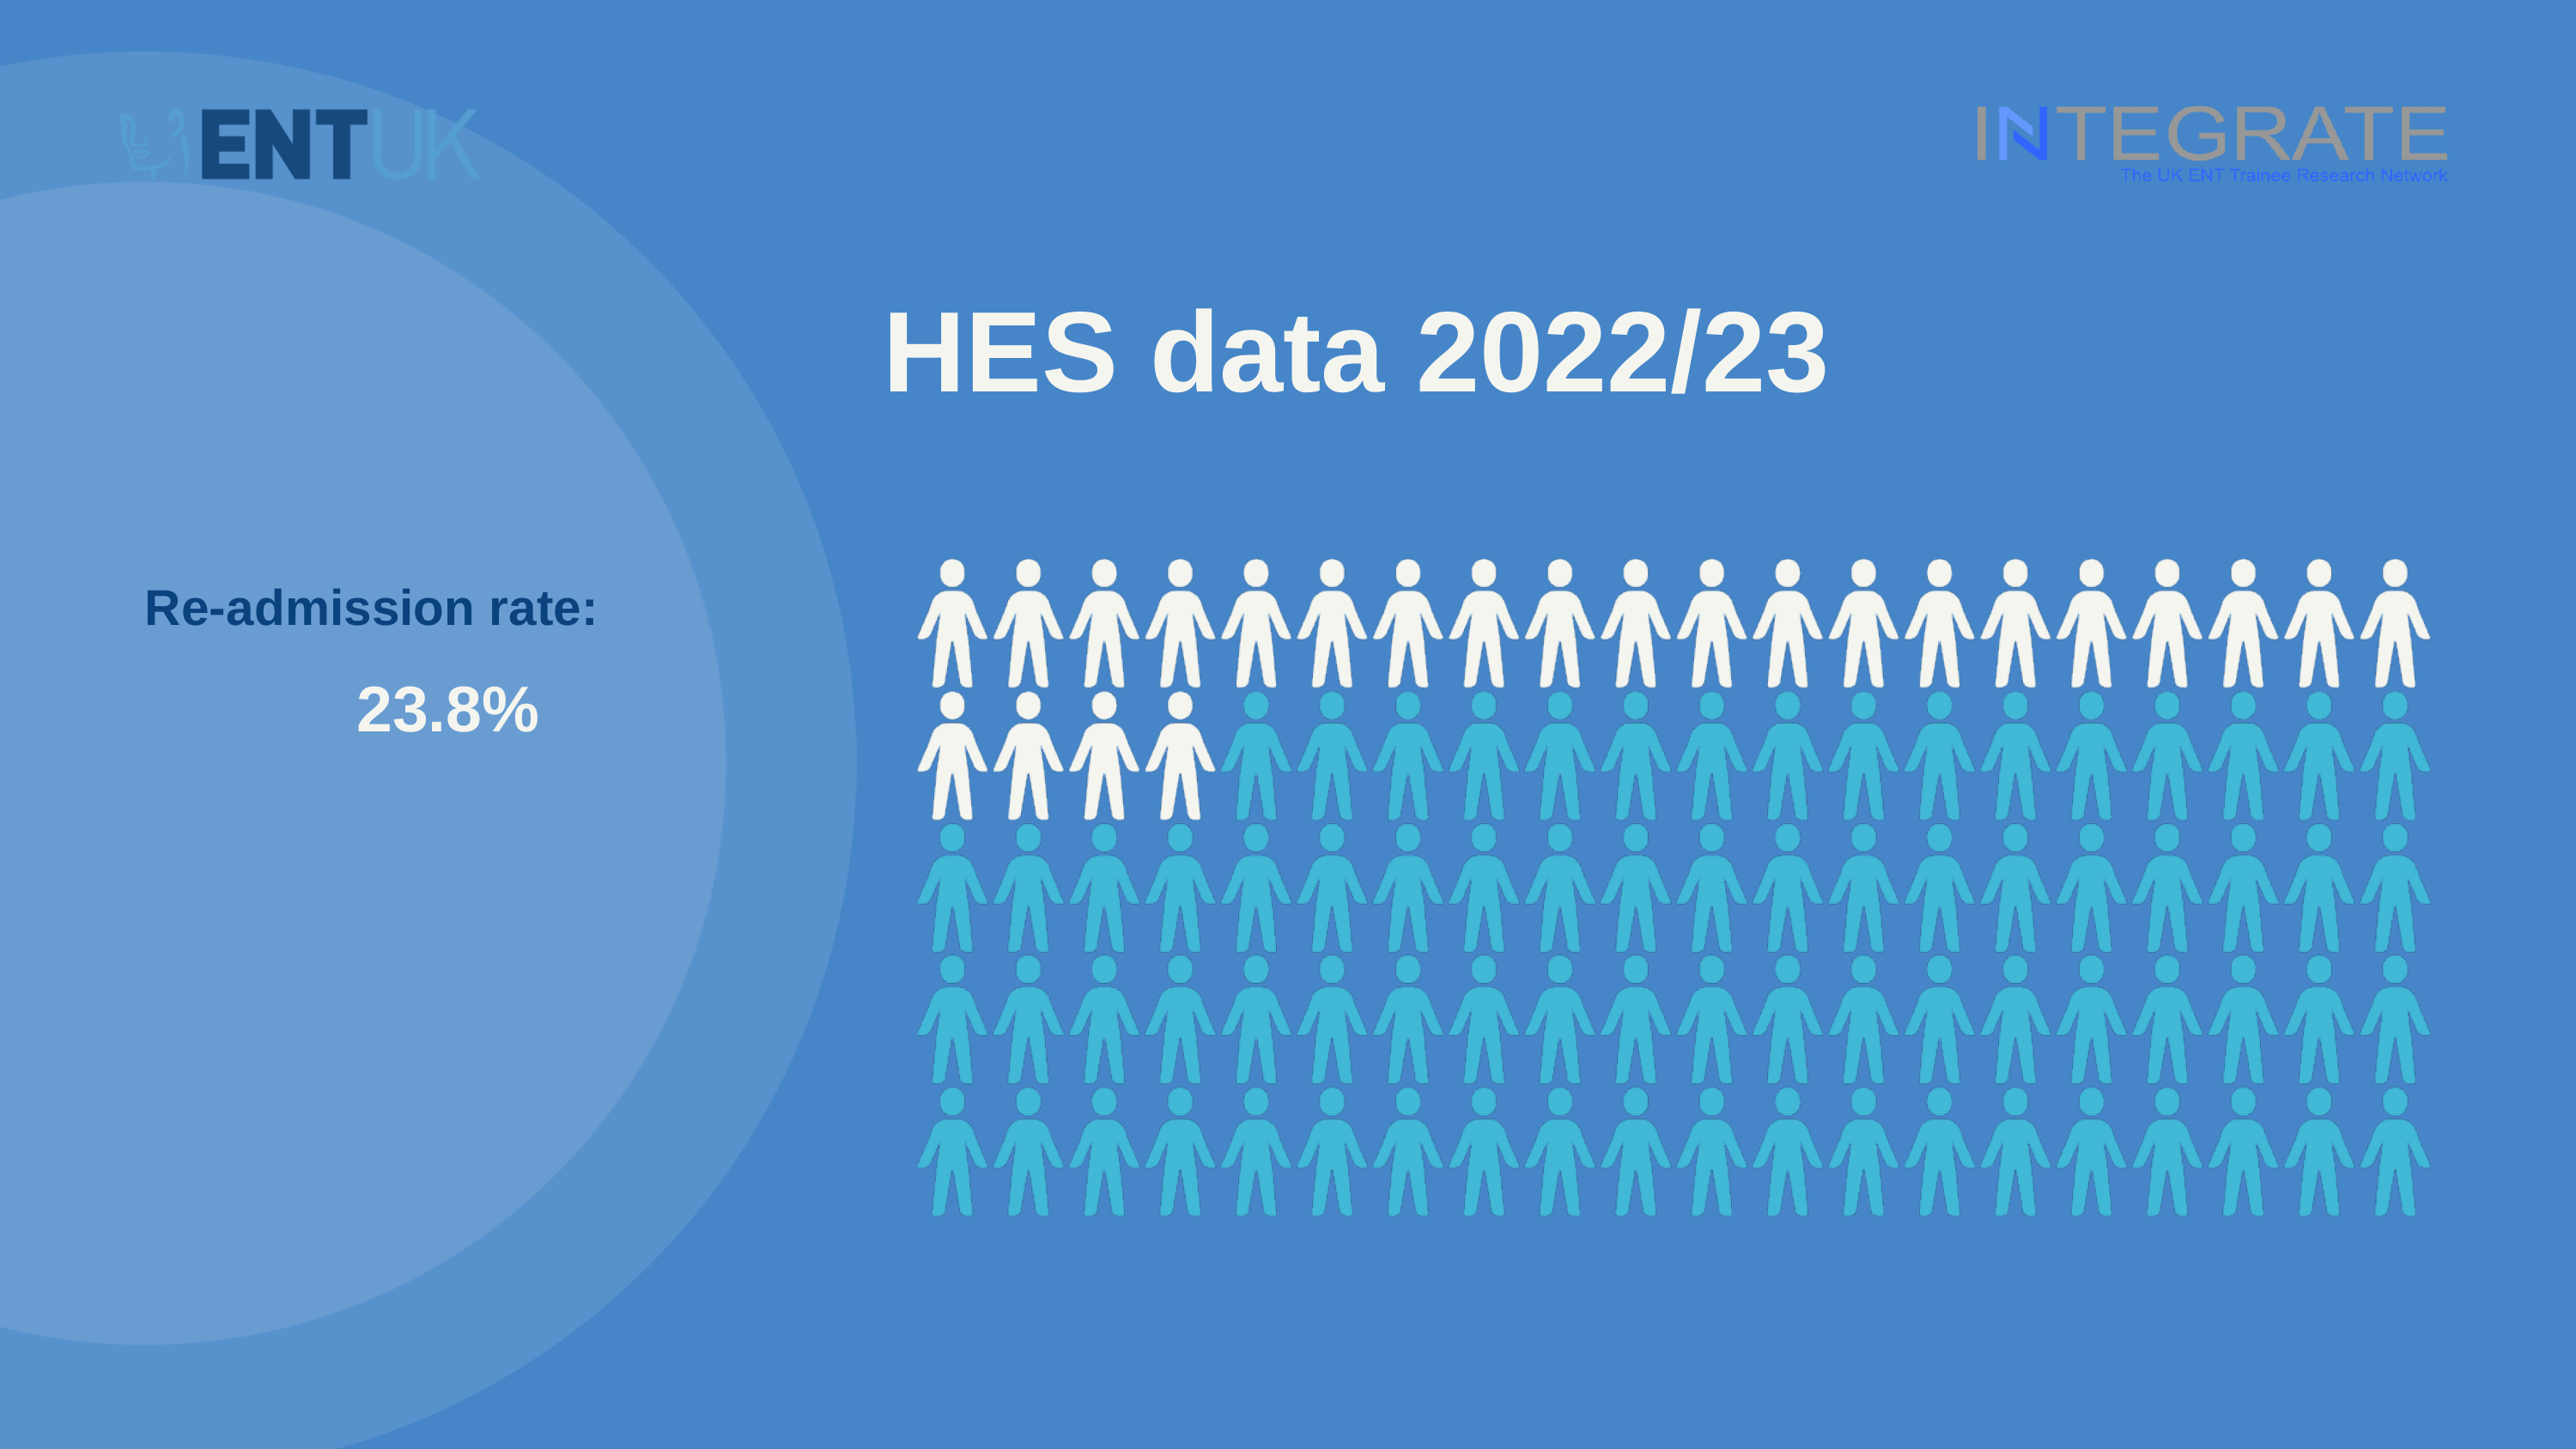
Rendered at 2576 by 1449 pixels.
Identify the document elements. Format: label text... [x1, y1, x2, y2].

text_box [88, 92, 511, 198]
text_box Re-admission rate: 23.8% [144, 551, 752, 886]
text_box [1929, 89, 2495, 198]
picture [765, 408, 2576, 1368]
text_box [0, 52, 857, 1449]
text_box HES data 2022/23 [857, 222, 1991, 406]
